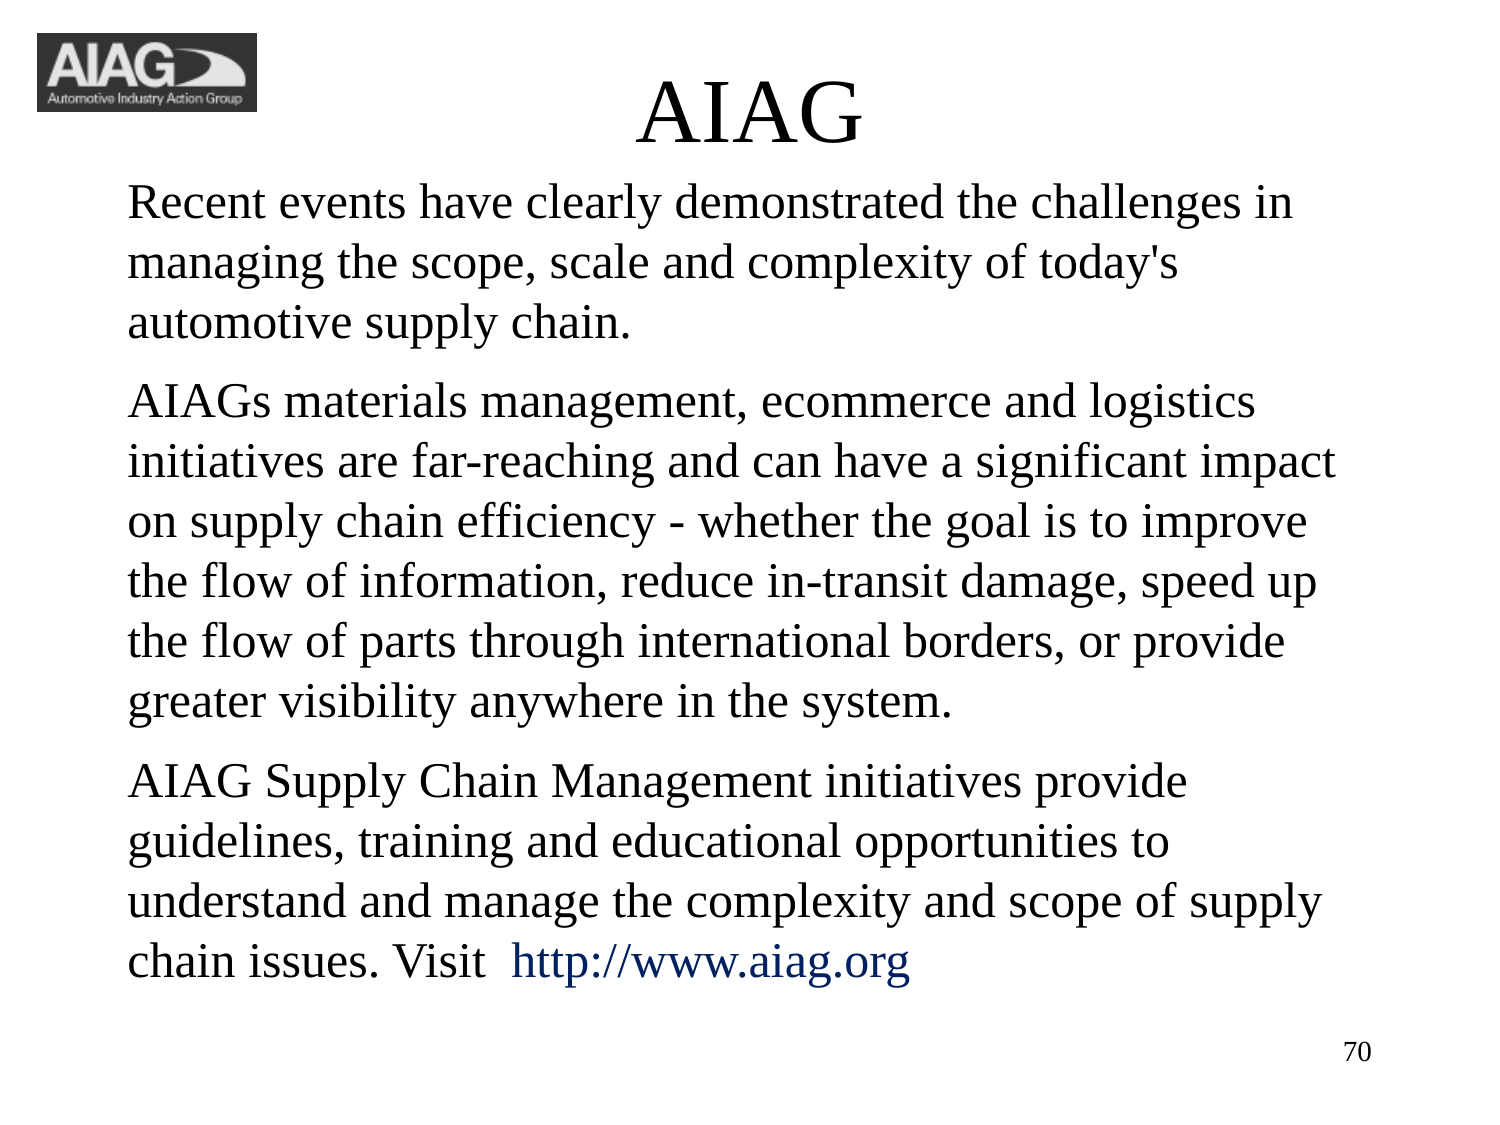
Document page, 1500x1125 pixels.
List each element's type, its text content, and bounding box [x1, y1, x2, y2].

title AIAG [112, 11, 1388, 160]
text_box Recent events have clearly demonstrated the challenges in managing the scope, scale and complexity of today's automotive supply chain. AIAGs materials management, ecommerce and logistics initiatives are far-reaching and can have a significant impact on supply chain efficiency - whether the goal is to improve the flow of information, reduce in-transit damage, speed up the flow of parts through international borders, or provide greater visibility anywhere in the system. AIAG Supply Chain Management initiatives provide guidelines, training and educational opportunities to understand and manage the complexity and scope of supply chain issues. Visit http://www.aiag.org [112, 160, 1388, 1116]
picture [37, 32, 257, 112]
